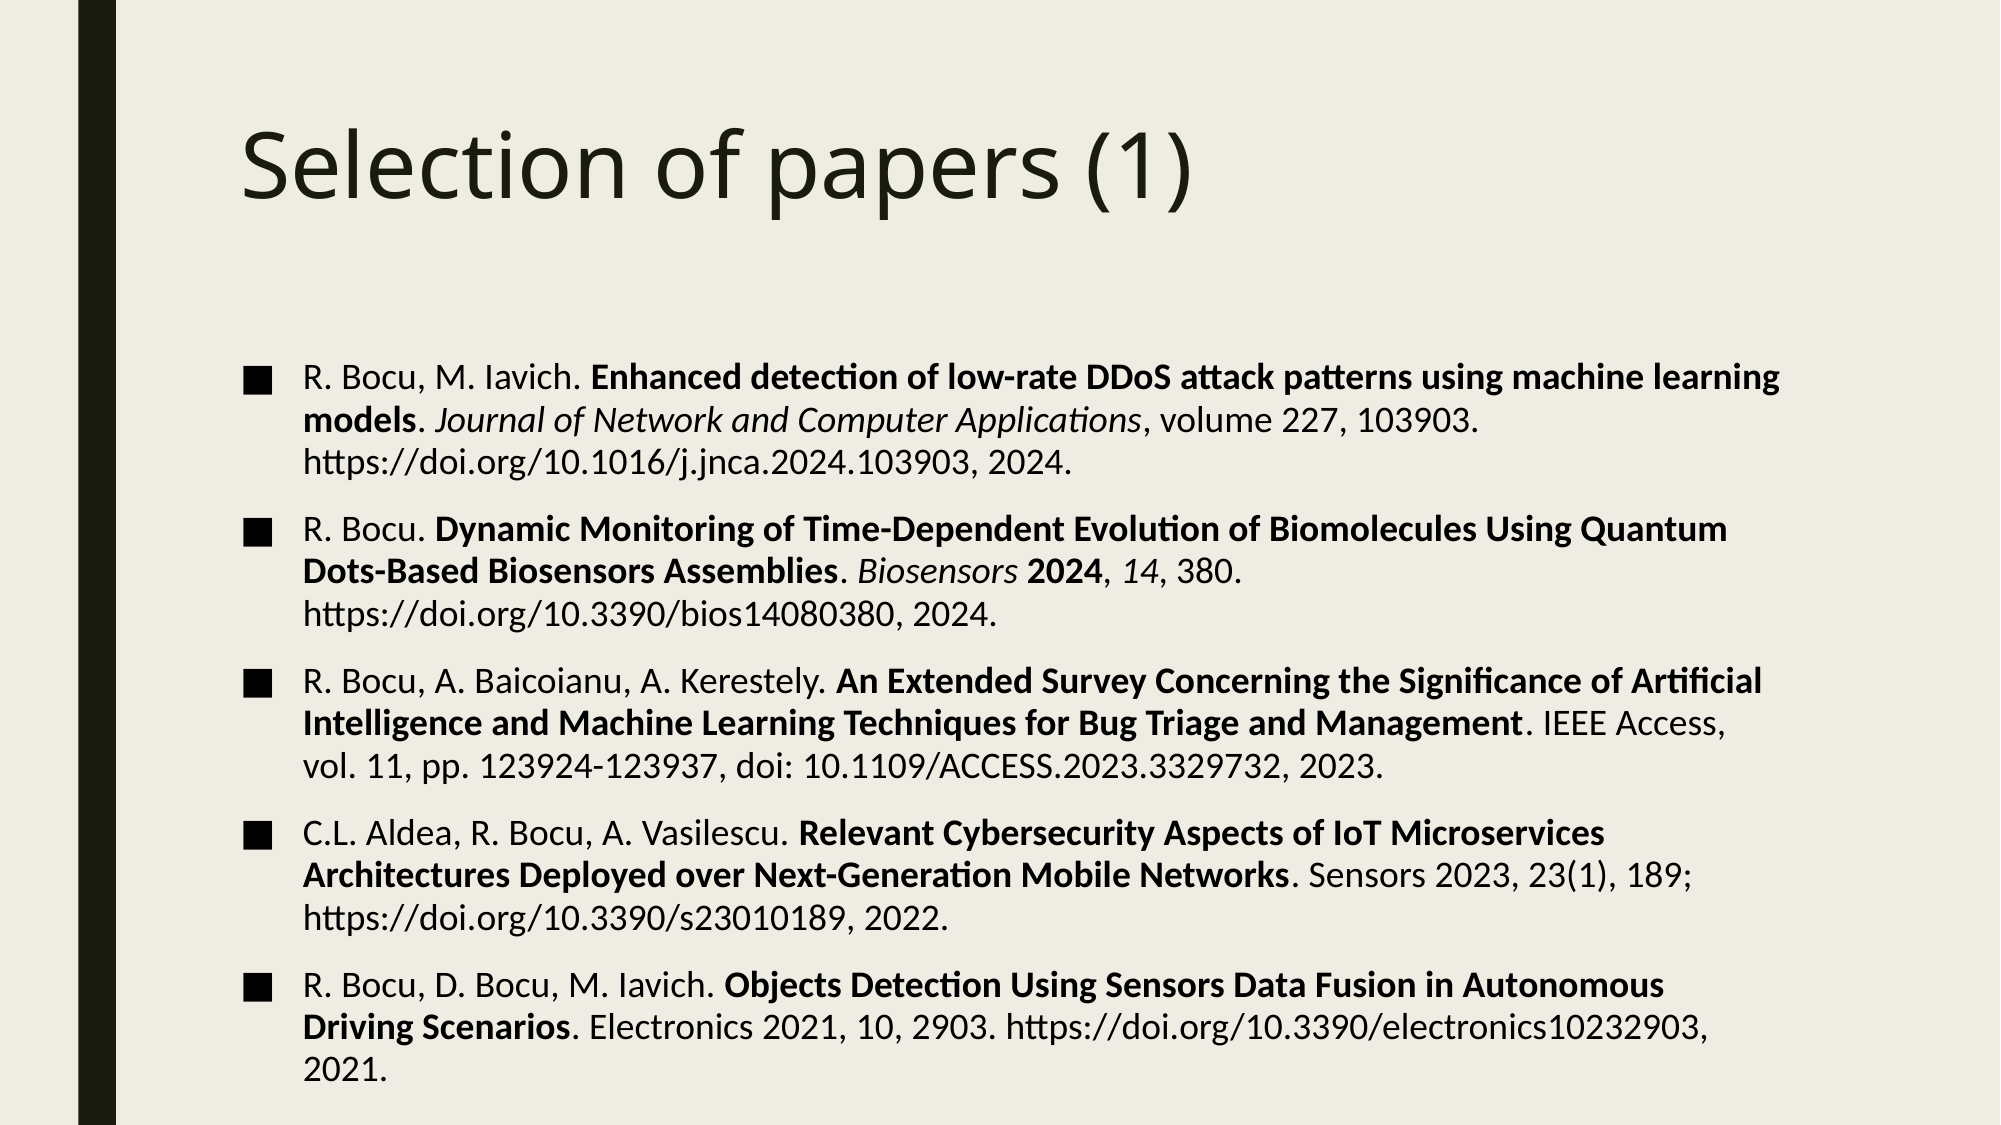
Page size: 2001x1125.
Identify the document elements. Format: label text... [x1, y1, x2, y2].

title Selection of papers (1) [225, 112, 1800, 278]
list R. Bocu, M. Iavich. Enhanced detection of low-rate DDoS attack patterns using machine learning models. Journal of Network and Computer Applications, volume 227, 103903. https://doi.org/10.1016/j.jnca.2024.103903, 2024. R. Bocu. Dynamic Monitoring of Time-Dependent Evolution of Biomolecules Using Quantum Dots-Based Biosensors Assemblies. Biosensors 2024, 14, 380. https://doi.org/10.3390/bios14080380, 2024. R. Bocu, A. Baicoianu, A. Kerestely. An Extended Survey Concerning the Significance of Artificial Intelligence and Machine Learning Techniques for Bug Triage and Management. IEEE Access, vol. 11, pp. 123924-123937, doi: 10.1109/ACCESS.2023.3329732, 2023. C.L. Aldea, R. Bocu, A. Vasilescu. Relevant Cybersecurity Aspects of IoT Microservices Architectures Deployed over Next-Generation Mobile Networks. Sensors 2023, 23(1), 189; https://doi.org/10.3390/s23010189, 2022. R. Bocu, D. Bocu, M. Iavich. Objects Detection Using Sensors Data Fusion in Autonomous Driving Scenarios. Electronics 2021, 10, 2903. https://doi.org/10.3390/electronics10232903, 2021. [225, 278, 1800, 943]
